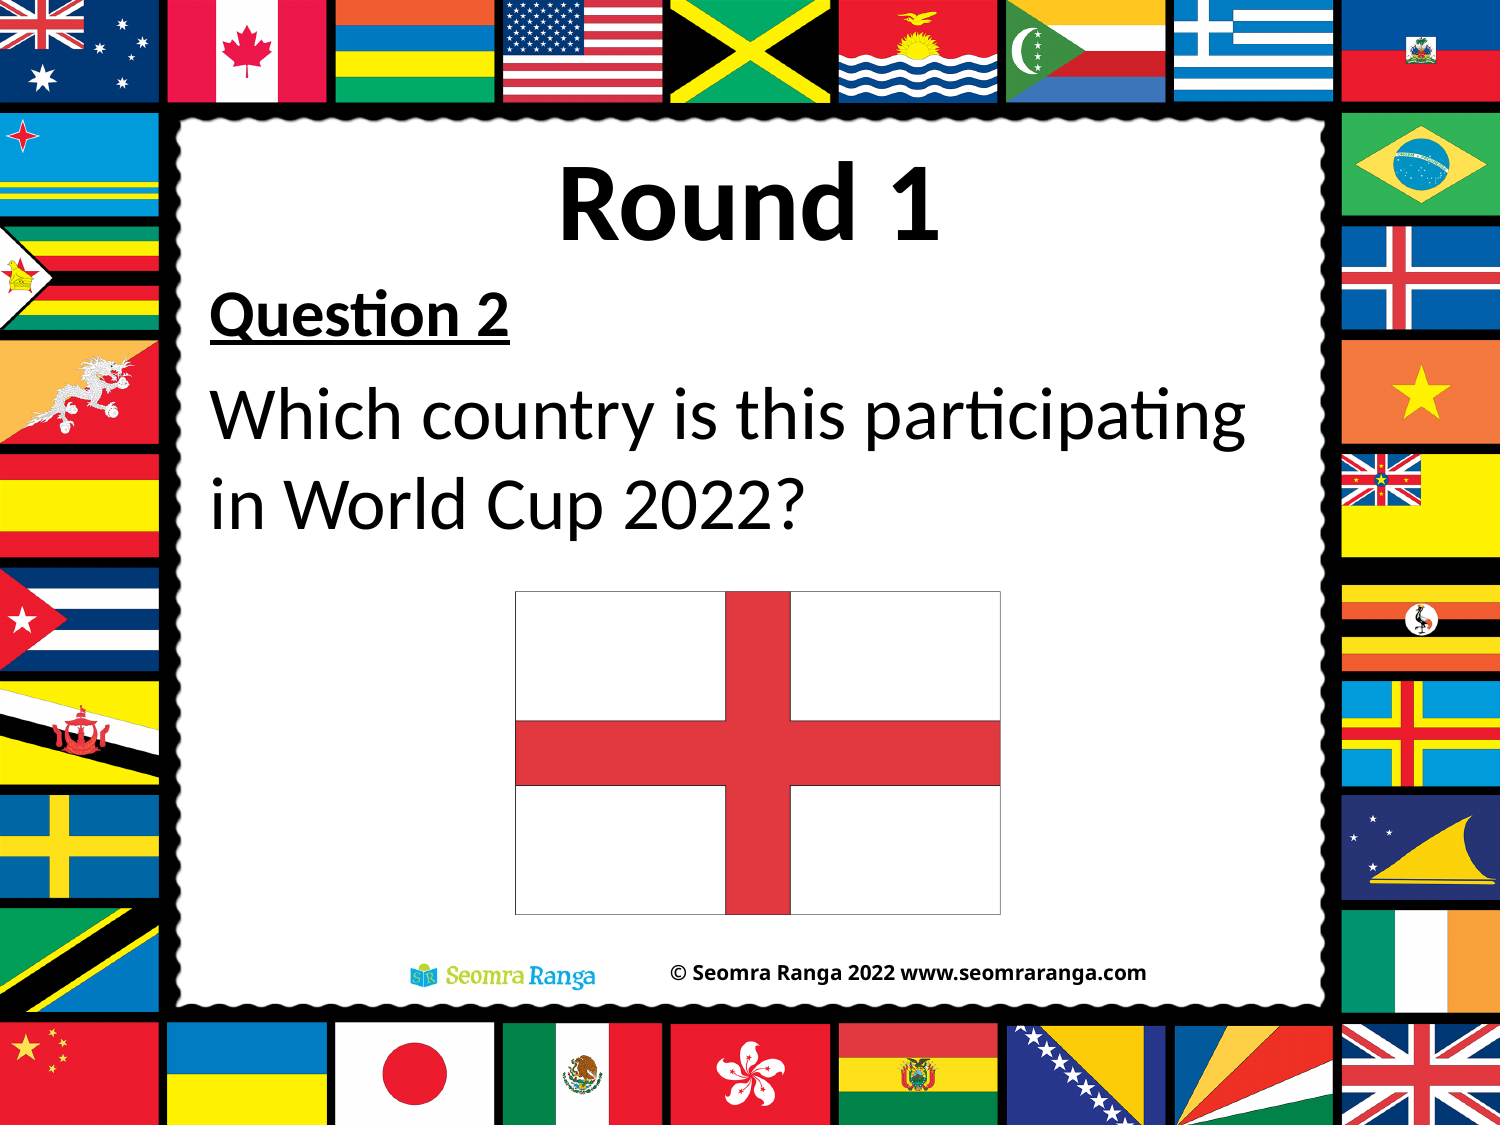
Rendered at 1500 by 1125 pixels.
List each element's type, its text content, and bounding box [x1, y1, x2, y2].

text_box © Seomra Ranga 2022 www.seomraranga.com [631, 953, 1187, 993]
picture [0, 0, 1500, 1125]
title Round 1 [183, 101, 1317, 290]
picture [10, 122, 36, 150]
list Question 2 Which country is this participating in World Cup 2022? [194, 261, 1306, 953]
